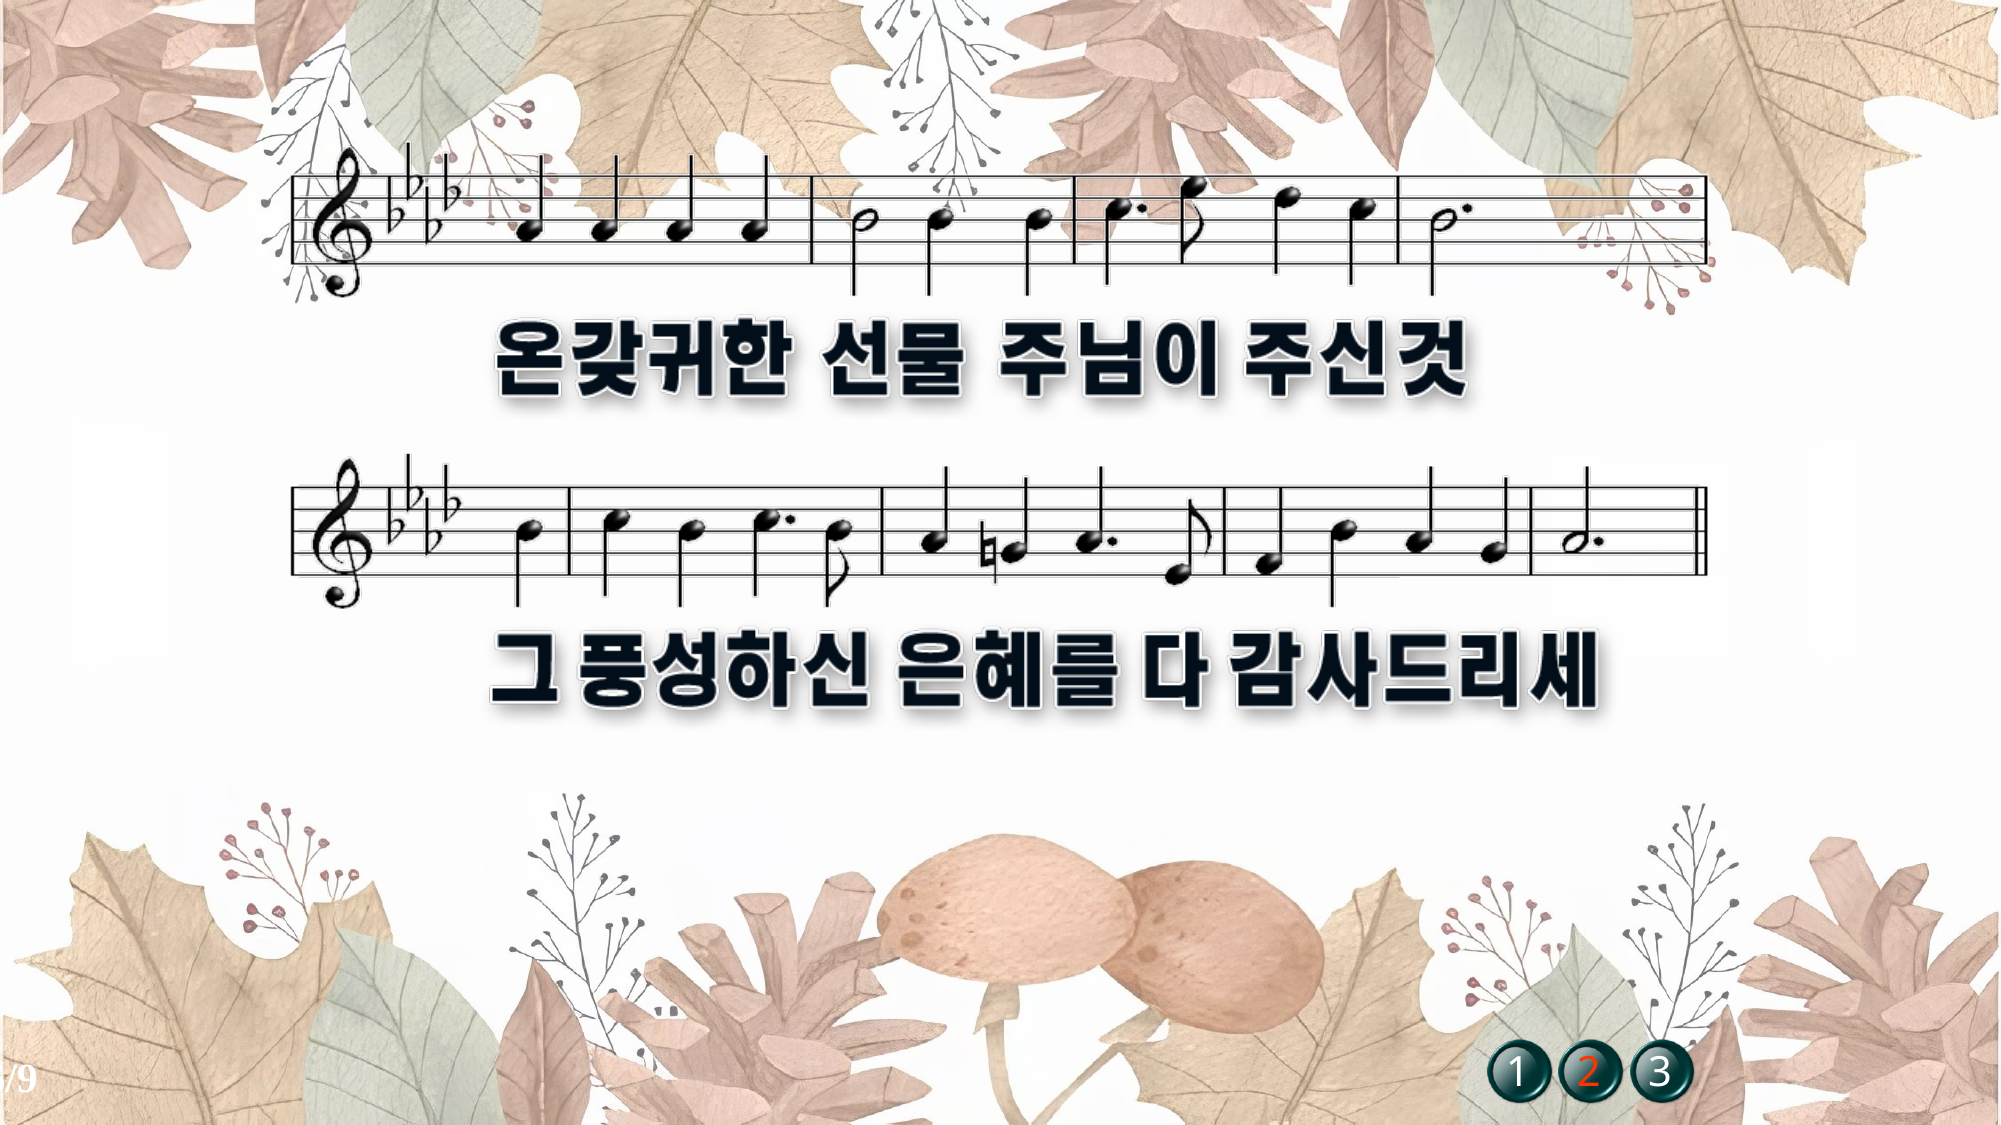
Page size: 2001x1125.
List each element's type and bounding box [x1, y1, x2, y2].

text_box [1627, 1035, 1697, 1106]
picture [0, 0, 2001, 1125]
text_box [1555, 1035, 1626, 1106]
text_box [1484, 1035, 1555, 1106]
